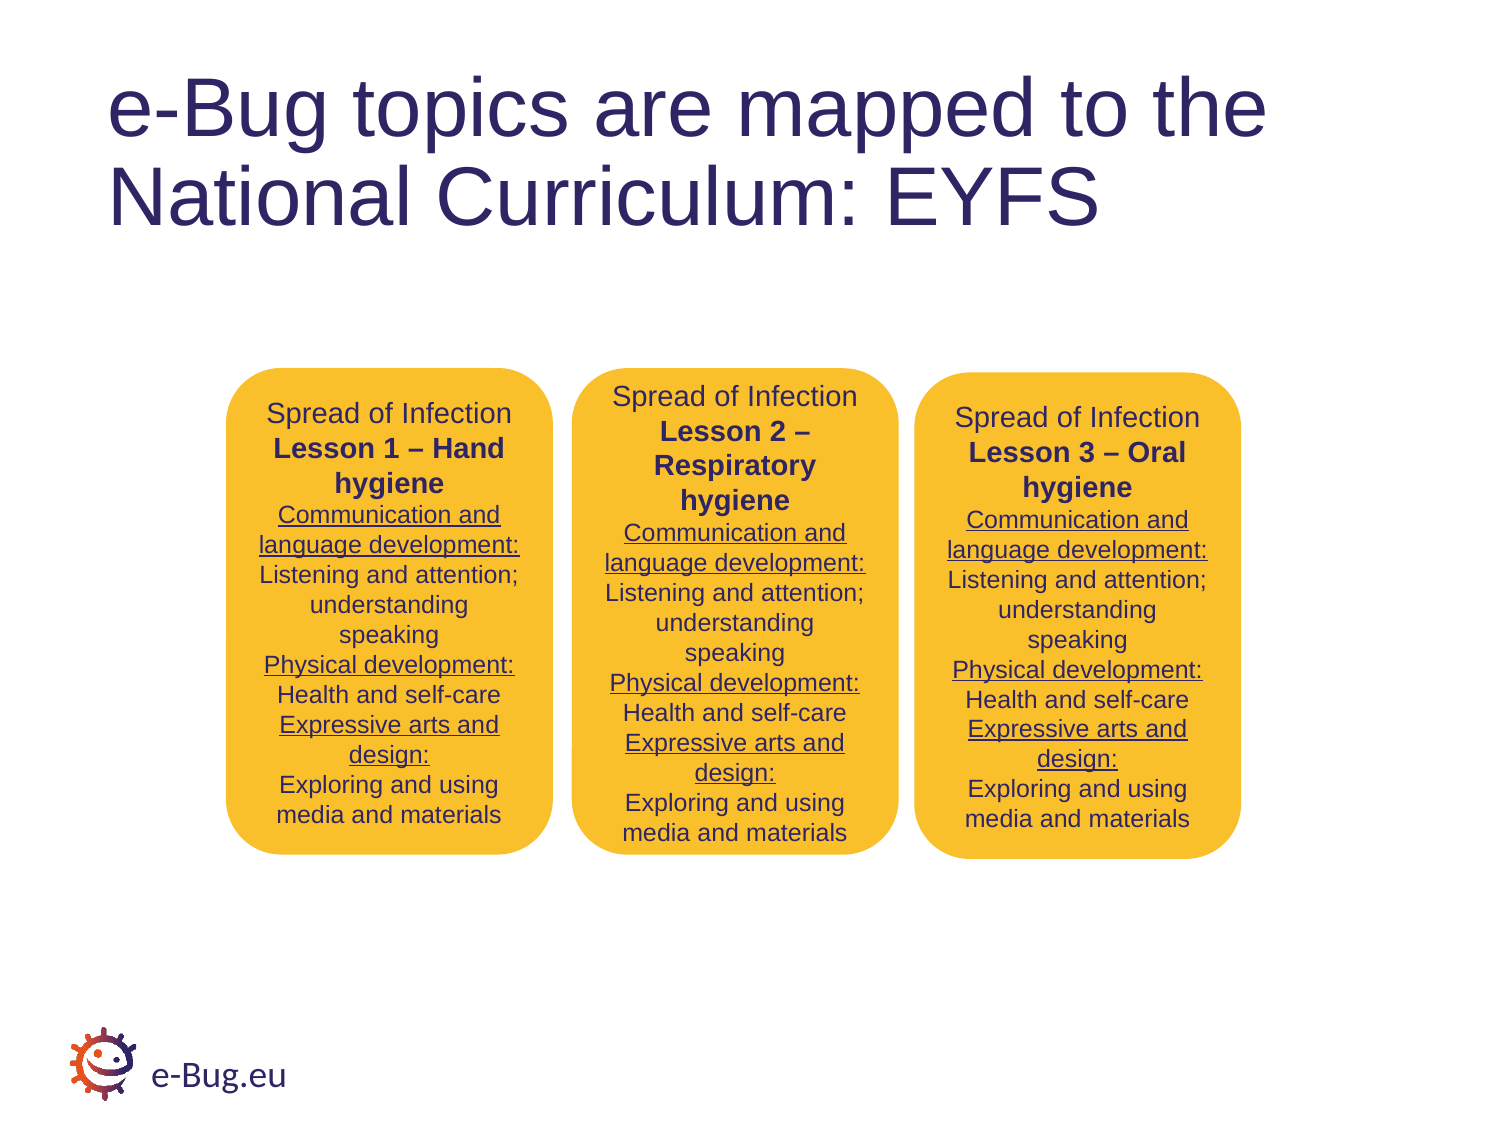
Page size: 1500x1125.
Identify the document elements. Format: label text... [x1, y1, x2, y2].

text_box Spread of Infection Lesson 3 – Oral hygiene Communication and language development: Listening and attention; understanding speaking Physical development: Health and self-care Expressive arts and design: Exploring and using media and materials [914, 372, 1242, 859]
text_box Spread of Infection Lesson 2 – Respiratory hygiene Communication and language development: Listening and attention; understanding speaking Physical development: Health and self-care Expressive arts and design: Exploring and using media and materials [571, 368, 899, 855]
text_box Spread of Infection Lesson 1 – Hand hygiene Communication and language development: Listening and attention; understanding speaking Physical development: Health and self-care Expressive arts and design: Exploring and using media and materials [225, 367, 553, 855]
footer e-Bug.eu [136, 1042, 643, 1103]
picture [69, 1027, 137, 1103]
title e-Bug topics are mapped to the National Curriculum: EYFS [92, 45, 1387, 263]
